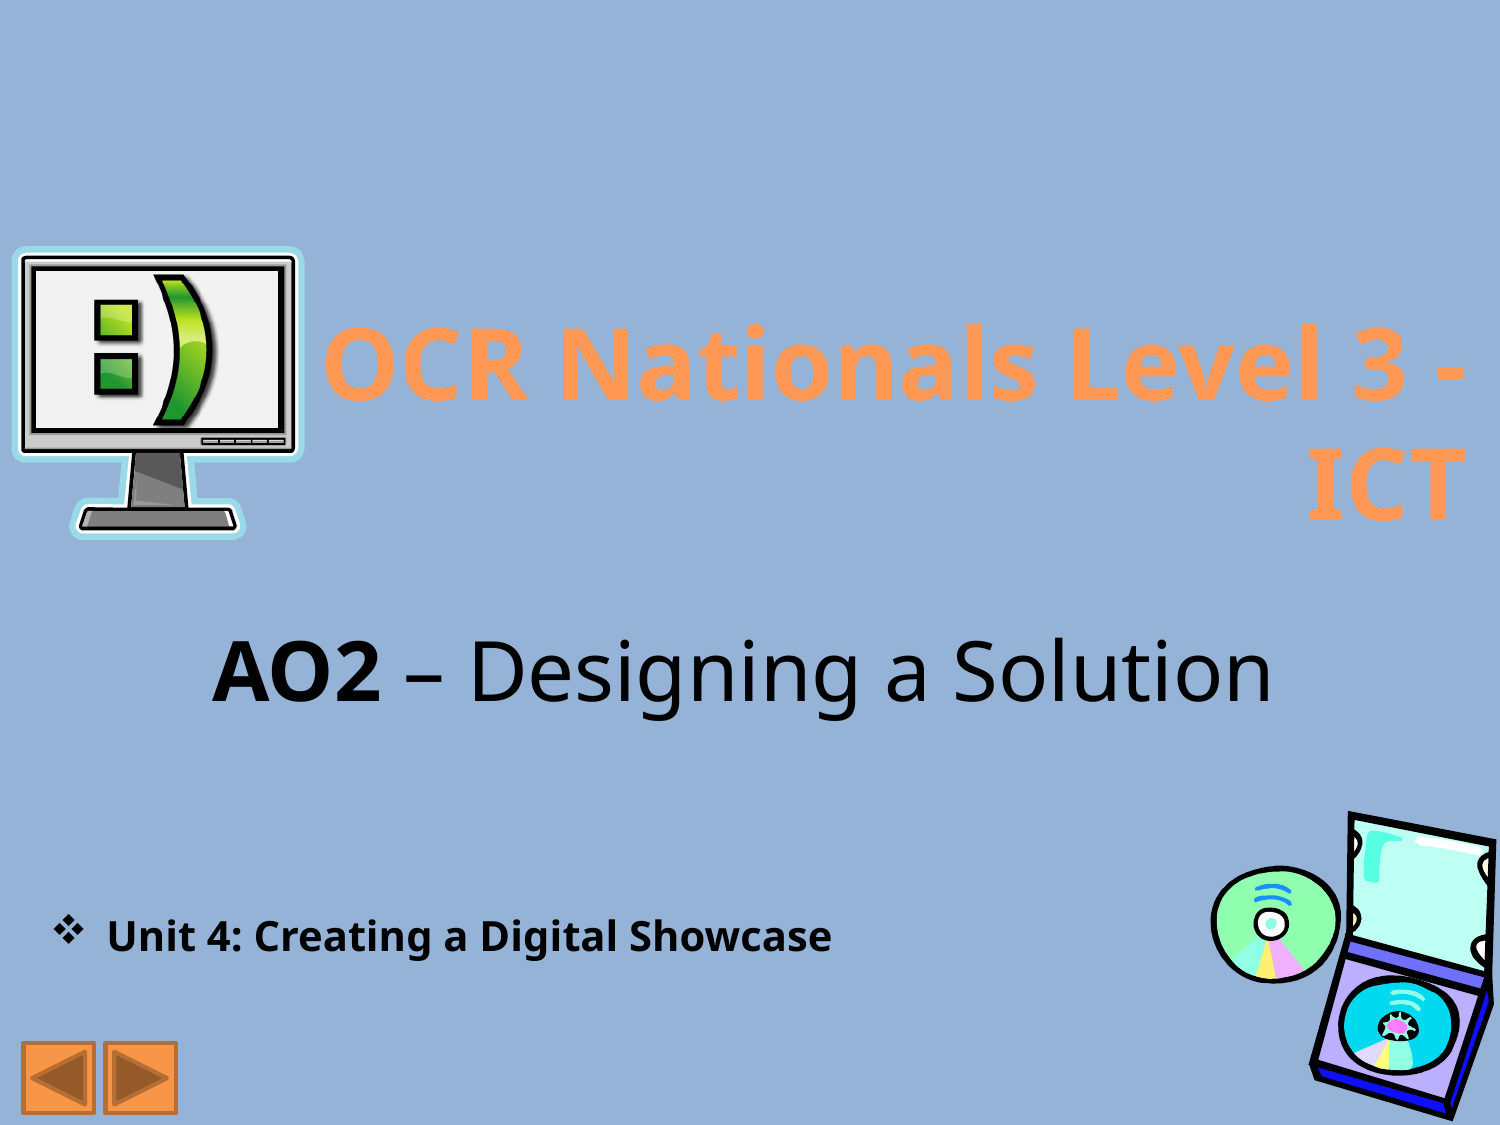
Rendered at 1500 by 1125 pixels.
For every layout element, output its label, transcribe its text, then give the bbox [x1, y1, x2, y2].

title AO2 – Designing a Solution [35, 562, 1454, 774]
picture [68, 265, 239, 436]
list Unit 4: Creating a Digital Showcase [35, 902, 1201, 1020]
picture [1206, 806, 1500, 1125]
